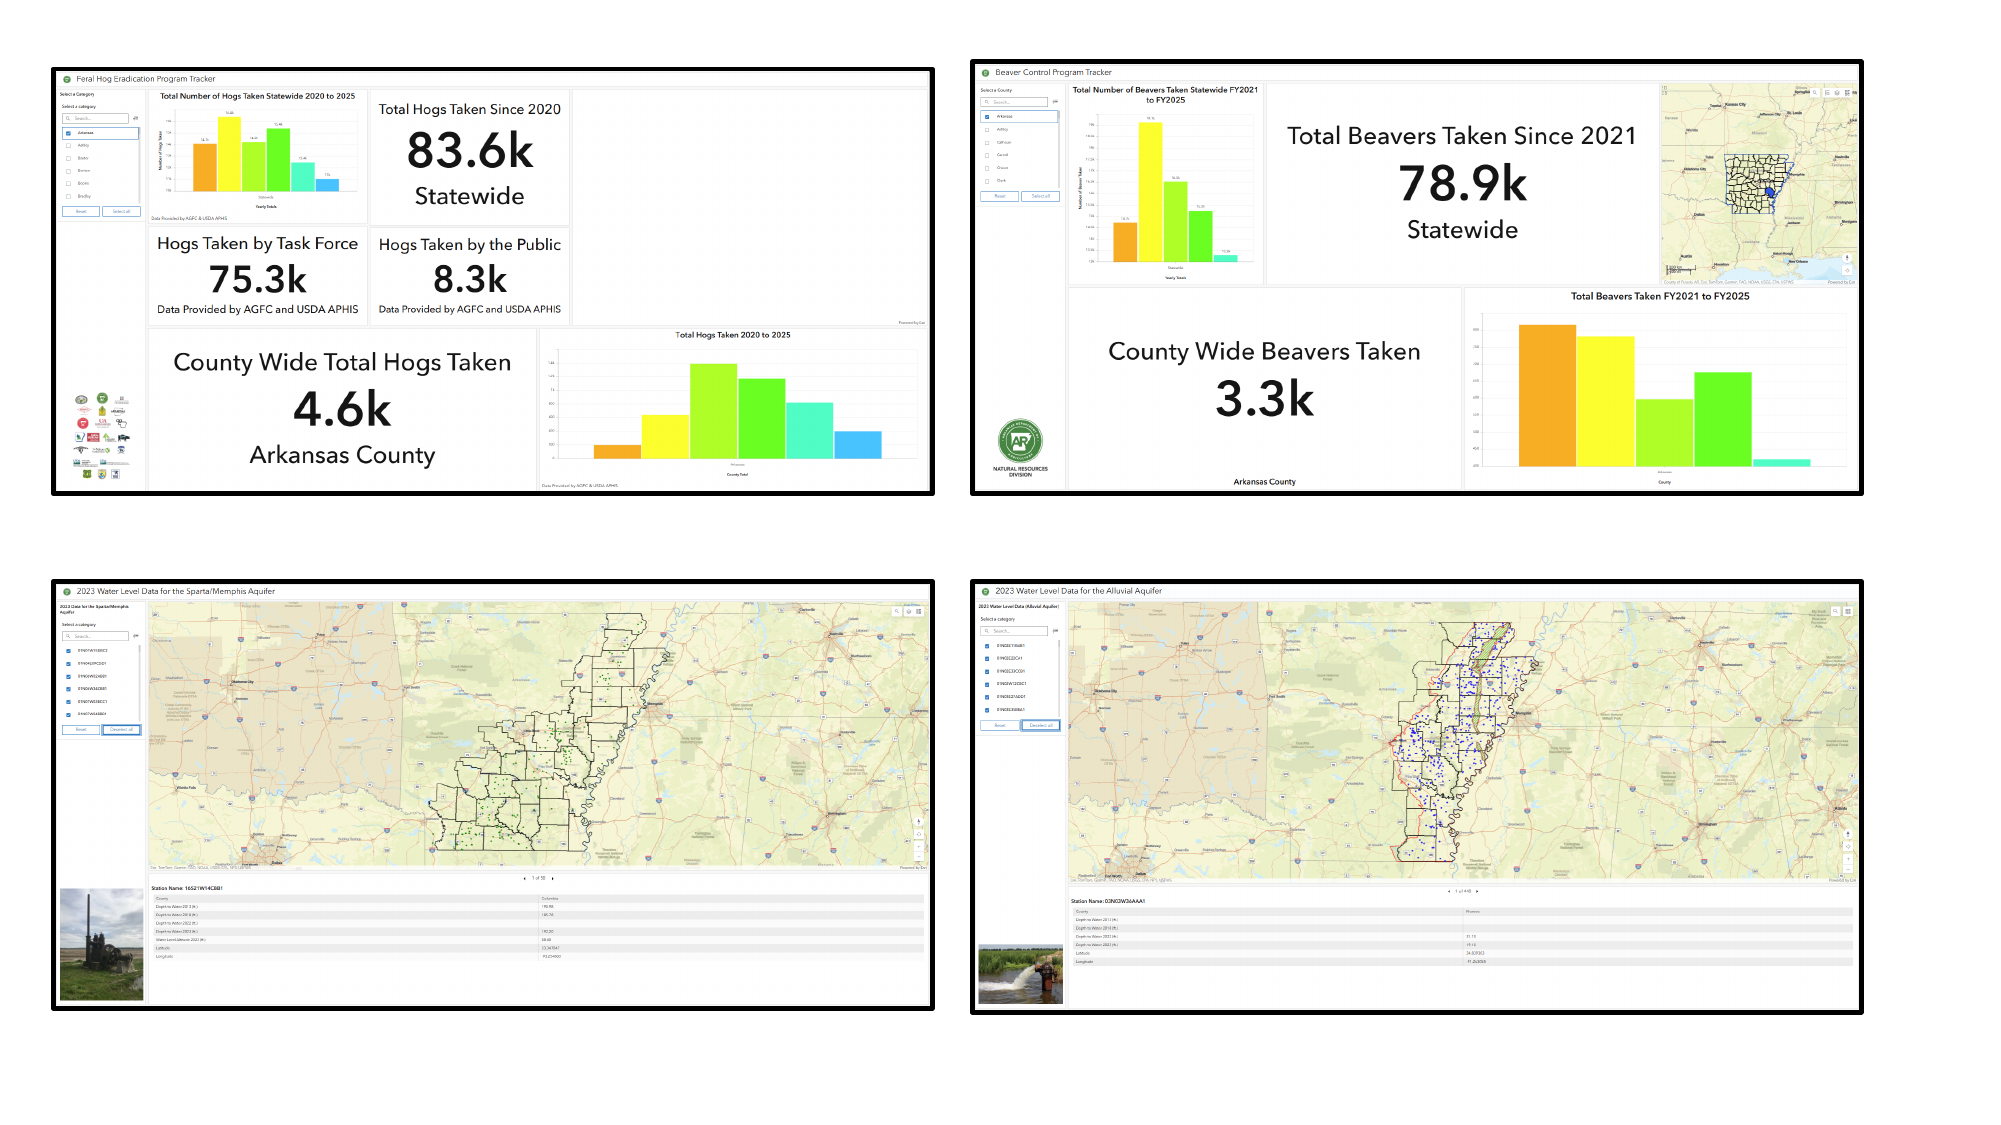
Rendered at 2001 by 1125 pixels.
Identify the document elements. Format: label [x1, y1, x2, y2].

list [973, 63, 1860, 492]
picture [973, 582, 1860, 1011]
picture [54, 70, 931, 492]
picture [54, 582, 931, 1007]
